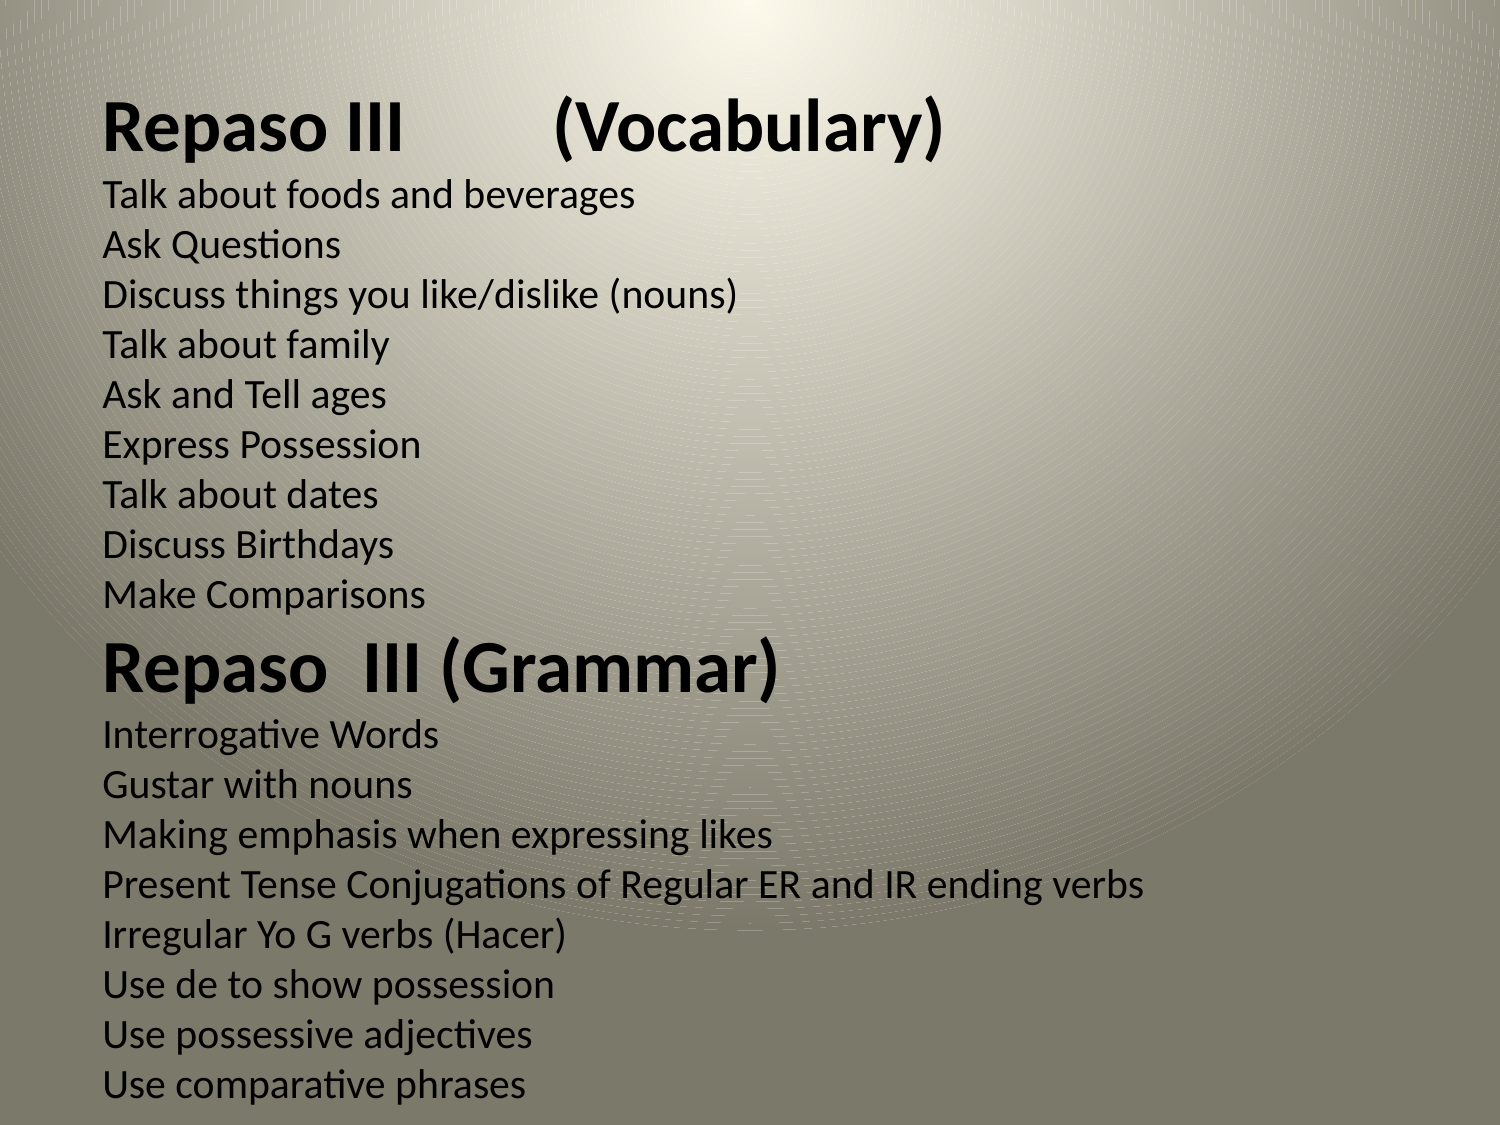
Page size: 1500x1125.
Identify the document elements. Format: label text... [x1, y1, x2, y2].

text_box Repaso III (Vocabulary) Talk about foods and beverages Ask Questions Discuss things you like/dislike (nouns) Talk about family Ask and Tell ages Express Possession Talk about dates Discuss Birthdays Make Comparisons Repaso III (Grammar) Interrogative Words Gustar with nouns Making emphasis when expressing likes Present Tense Conjugations of Regular ER and IR ending verbs Irregular Yo G verbs (Hacer) Use de to show possession Use possessive adjectives Use comparative phrases [87, 69, 1500, 1125]
